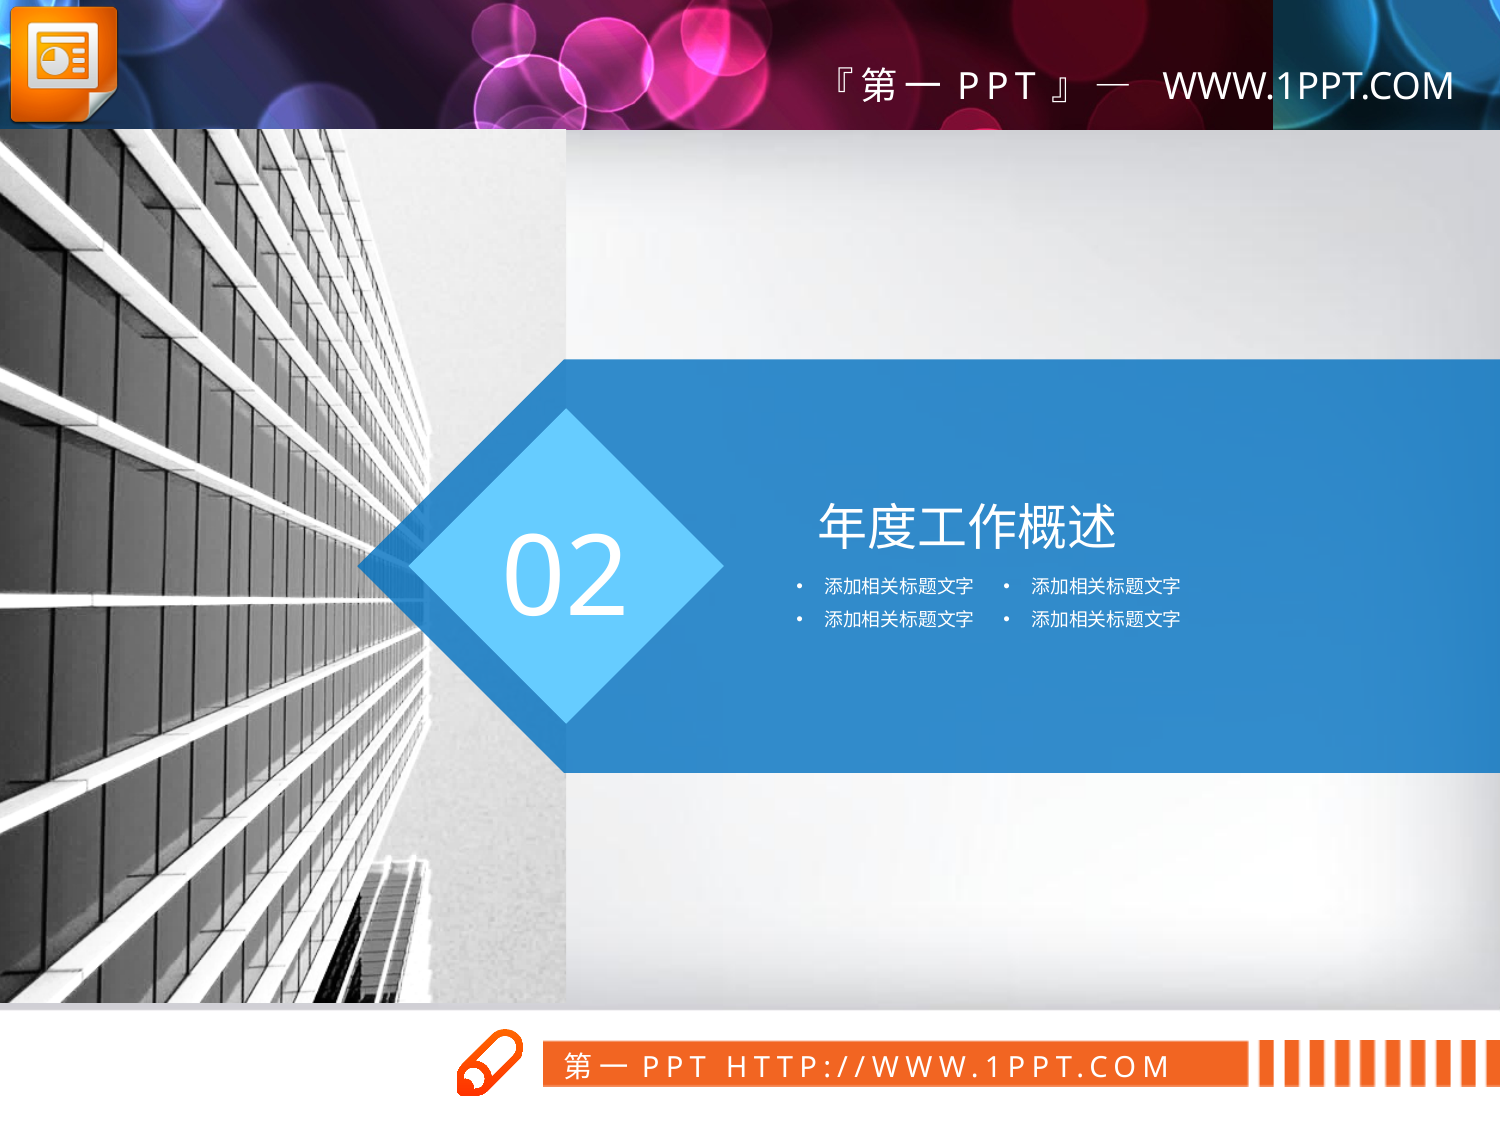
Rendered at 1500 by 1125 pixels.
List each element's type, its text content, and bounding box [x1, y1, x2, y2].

text_box 年度工作概述 [774, 495, 1160, 556]
text_box [488, 646, 644, 724]
picture [0, 0, 1500, 359]
text_box 02 [480, 495, 653, 646]
text_box 添加相关标题文字 [988, 567, 1197, 600]
picture [0, 773, 1500, 1012]
text_box 添加相关标题文字 [781, 600, 988, 638]
text_box [357, 359, 1500, 773]
text_box 添加相关标题文字 [988, 600, 1197, 638]
text_box [408, 408, 724, 638]
picture [543, 1040, 1500, 1087]
text_box [0, 129, 567, 1003]
text_box 添加相关标题文字 [781, 567, 988, 600]
